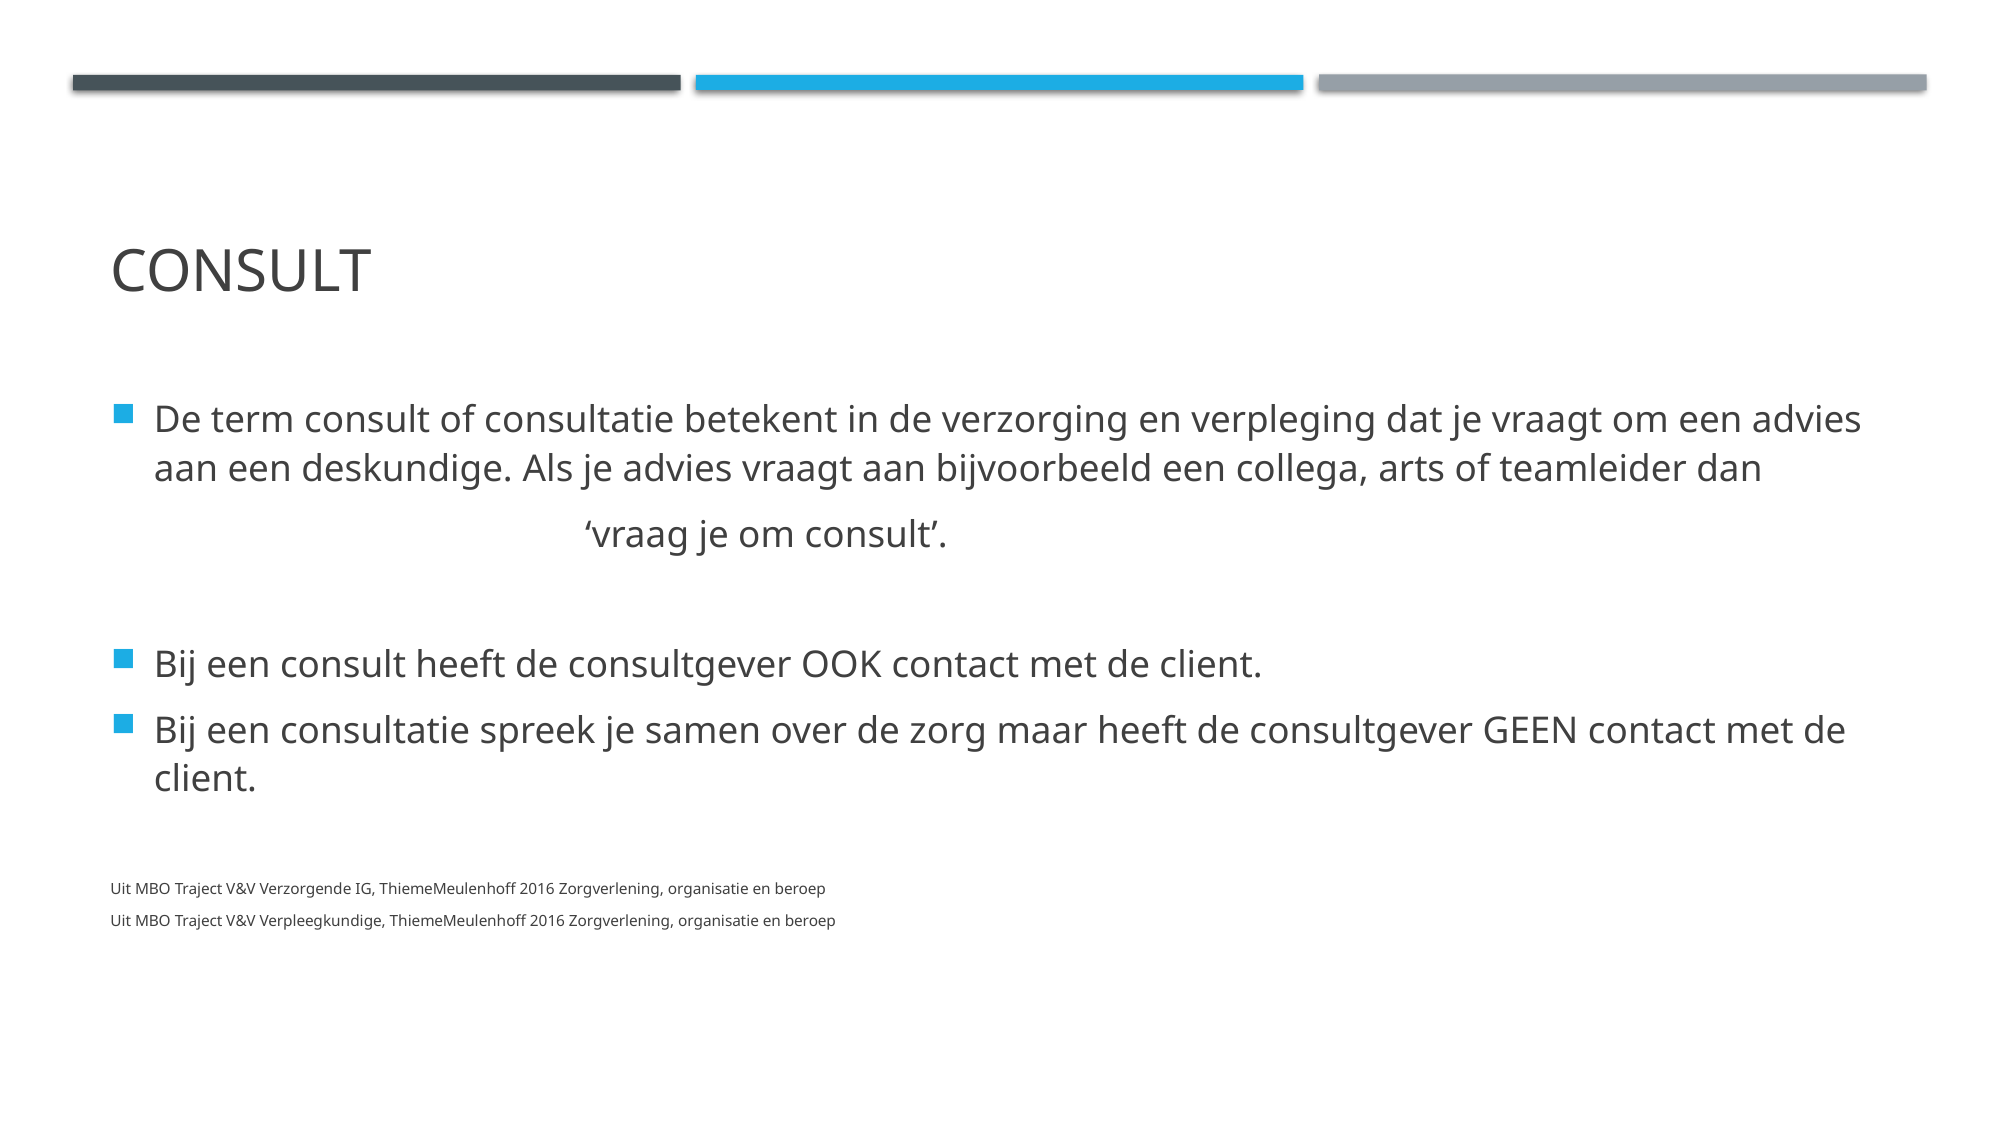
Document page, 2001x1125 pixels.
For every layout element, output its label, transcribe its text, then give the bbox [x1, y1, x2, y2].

title Consult [95, 115, 1905, 311]
list De term consult of consultatie betekent in de verzorging en verpleging dat je vraagt om een advies aan een deskundige. Als je advies vraagt aan bijvoorbeeld een collega, arts of teamleider dan ‘vraag je om consult’. Bij een consult heeft de consultgever OOK contact met de client. Bij een consultatie spreek je samen over de zorg maar heeft de consultgever GEEN contact met de client. Uit MBO Traject V&V Verzorgende IG, ThiemeMeulenhoff 2016 Zorgverlening, organisatie en beroep Uit MBO Traject V&V Verpleegkundige, ThiemeMeulenhoff 2016 Zorgverlening, organisatie en beroep [95, 383, 1905, 981]
